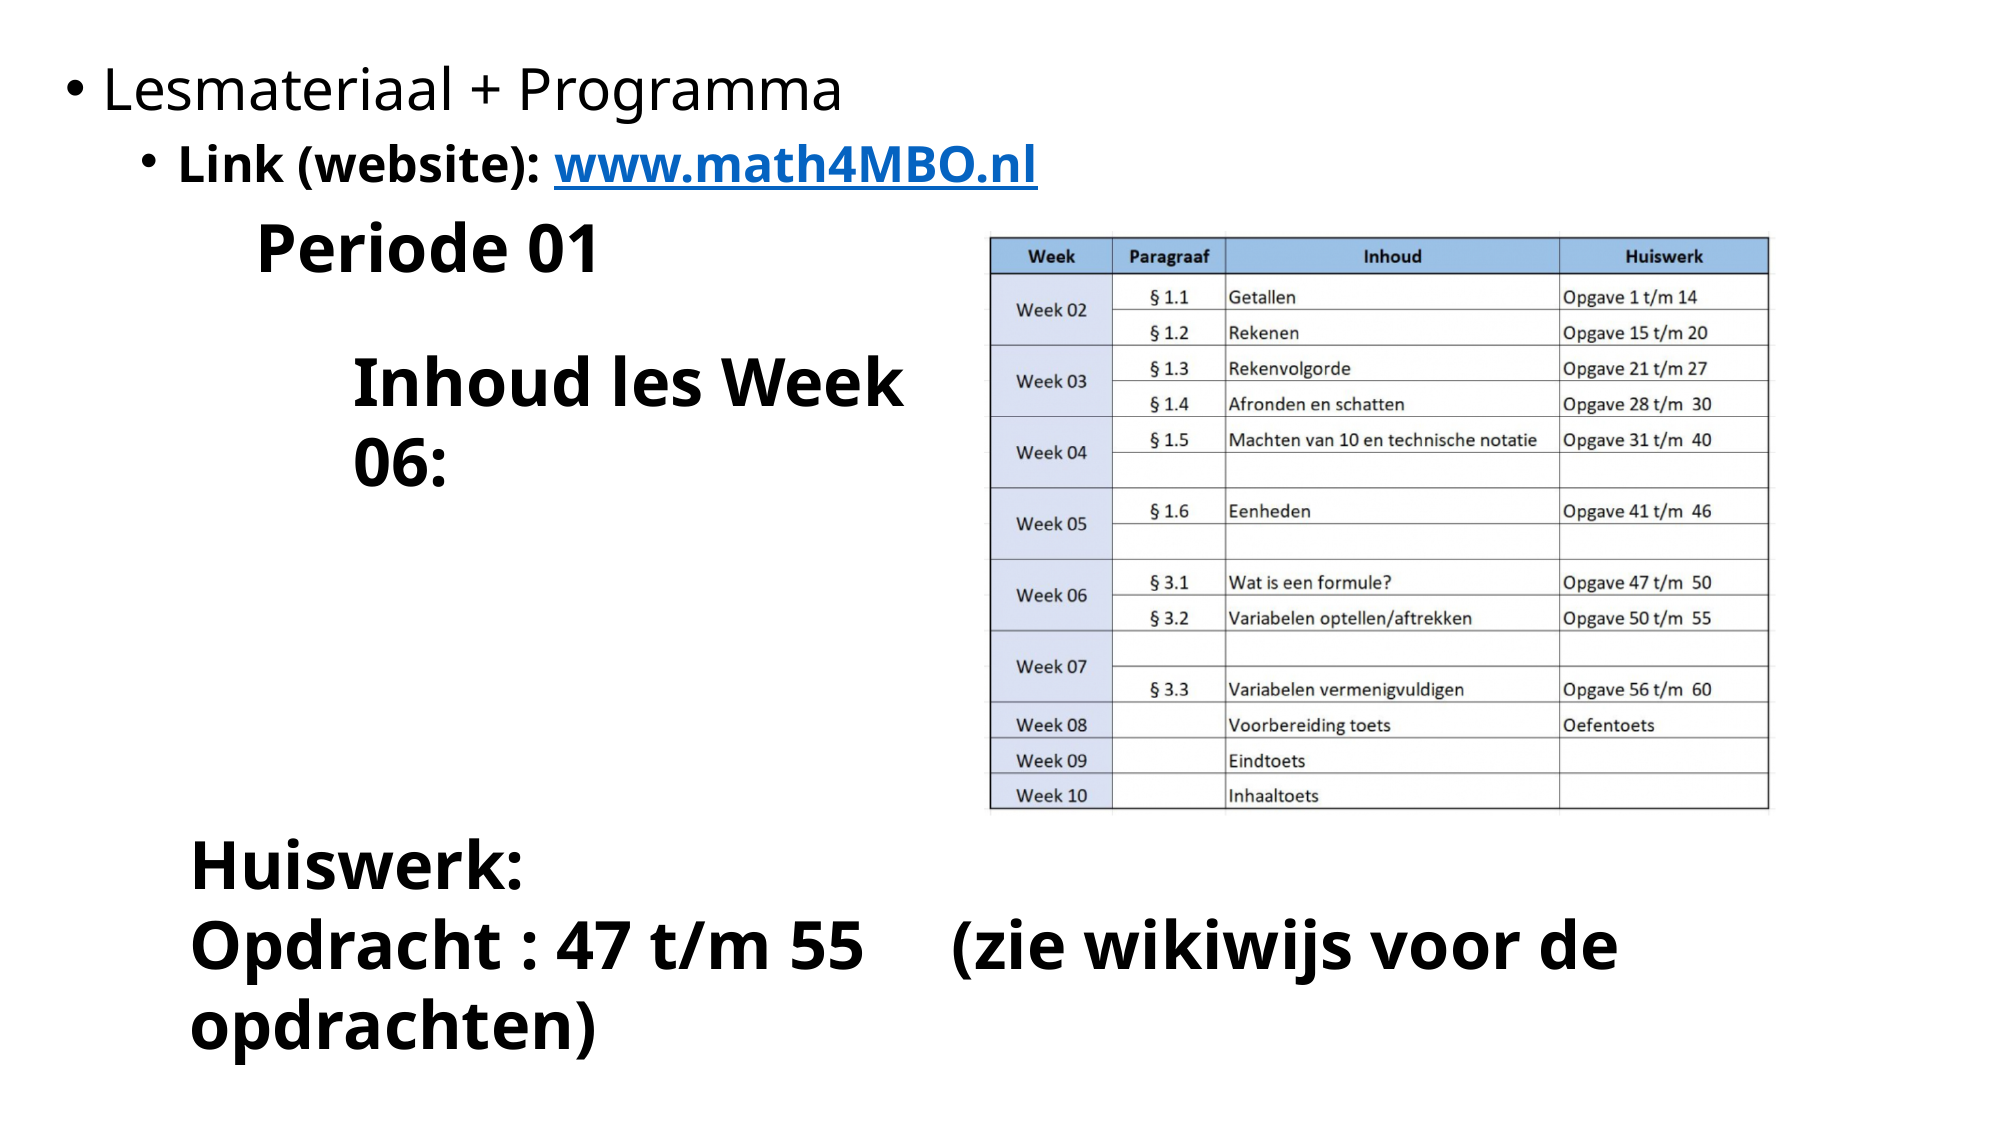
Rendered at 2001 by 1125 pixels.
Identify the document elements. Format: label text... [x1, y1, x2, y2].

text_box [984, 231, 1776, 816]
text_box Periode 01 [240, 198, 698, 294]
text_box Inhoud les Week 06: [338, 332, 924, 507]
text_box Huiswerk: Opdracht : 47 t/m 55 (zie wikiwijs voor de opdrachten) [174, 815, 1838, 1125]
list Lesmateriaal + Programma Link (website): www.math4MBO.nl [50, 52, 1593, 285]
